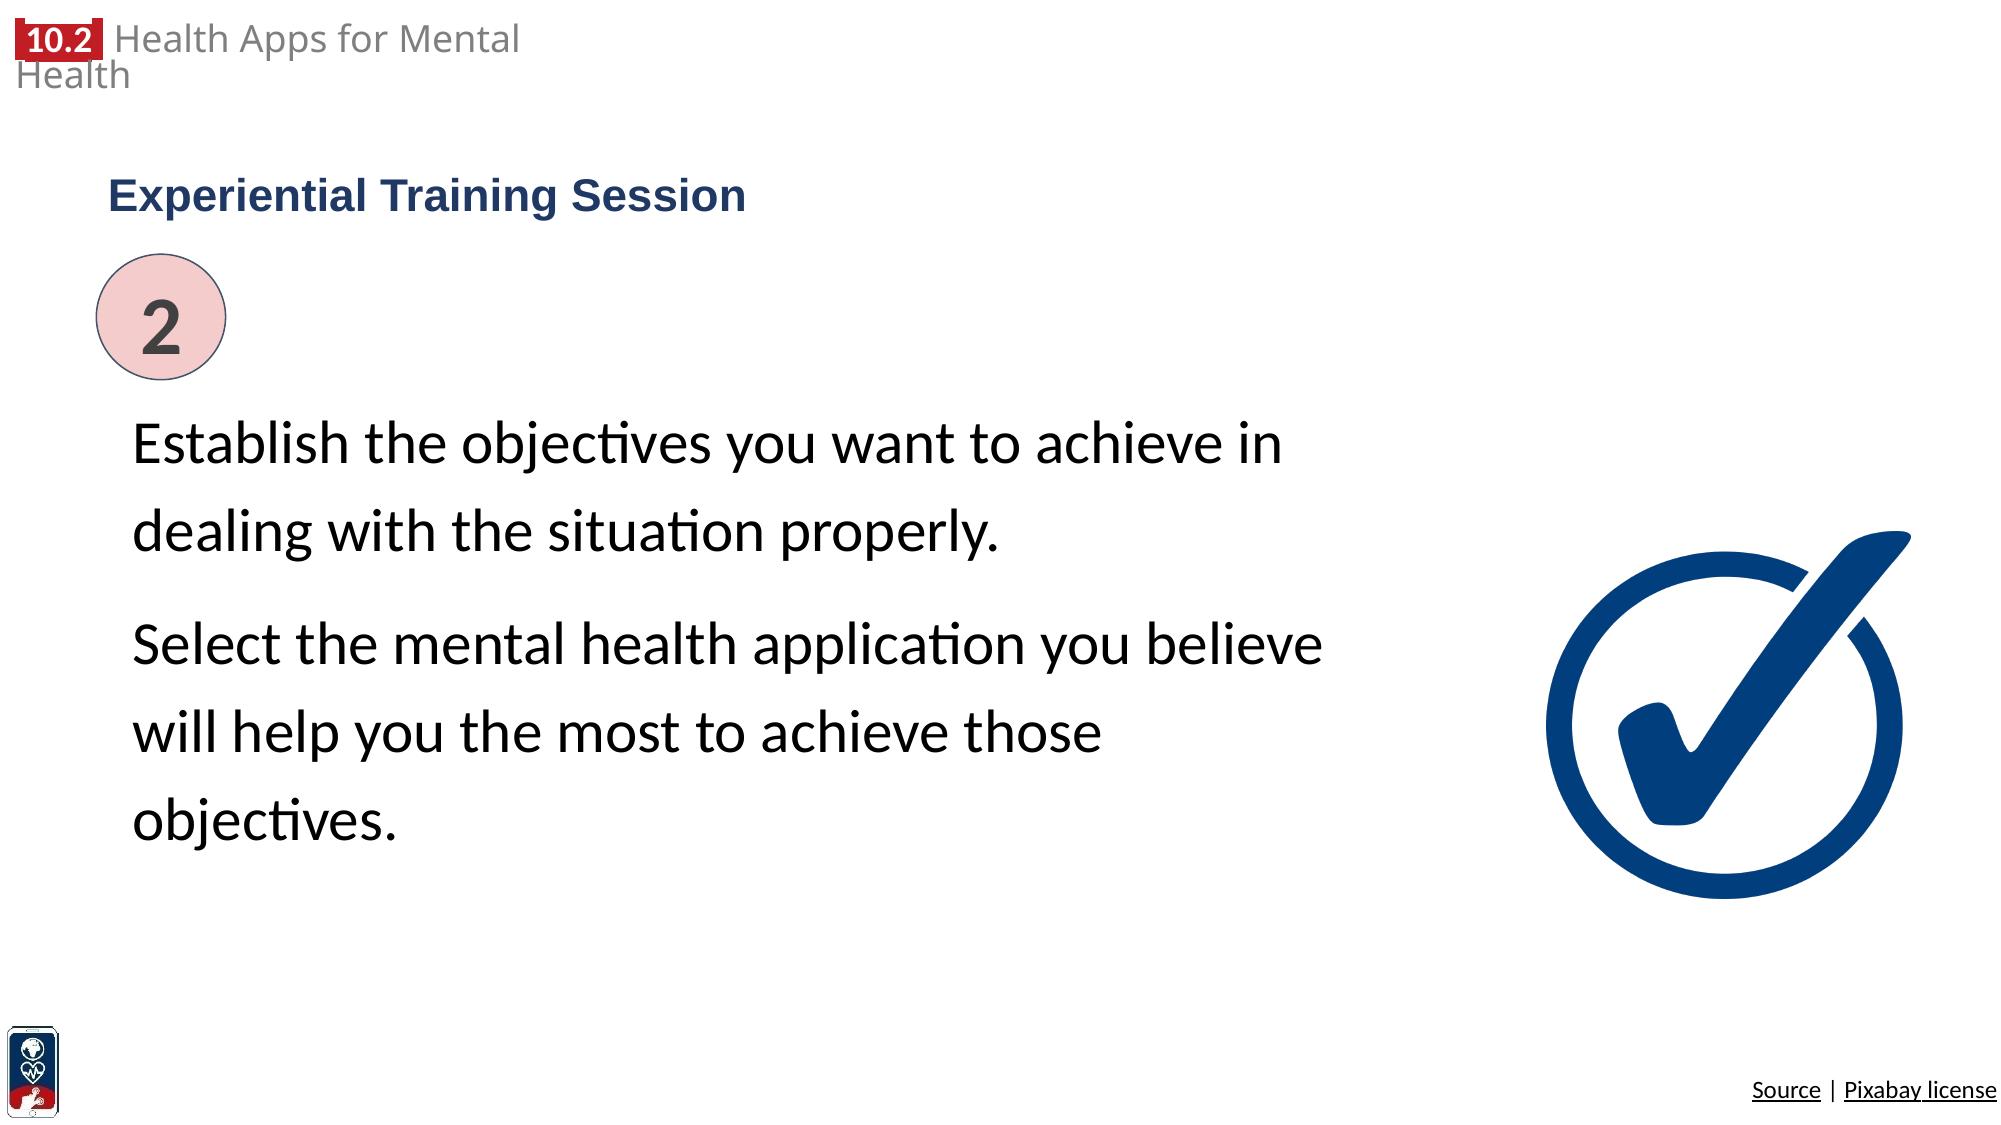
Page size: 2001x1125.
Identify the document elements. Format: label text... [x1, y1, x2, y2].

title Experiential Training Session [92, 143, 1908, 244]
text_box 2 [125, 256, 234, 387]
text_box Source | Pixabay license [1616, 1066, 2000, 1112]
picture [1546, 531, 1911, 900]
list Establish the objectives you want to achieve in dealing with the situation properly. Select the mental health application you believe will help you the most to achieve those objectives. [117, 379, 1357, 1020]
text_box [96, 264, 125, 370]
picture [7, 1026, 59, 1118]
